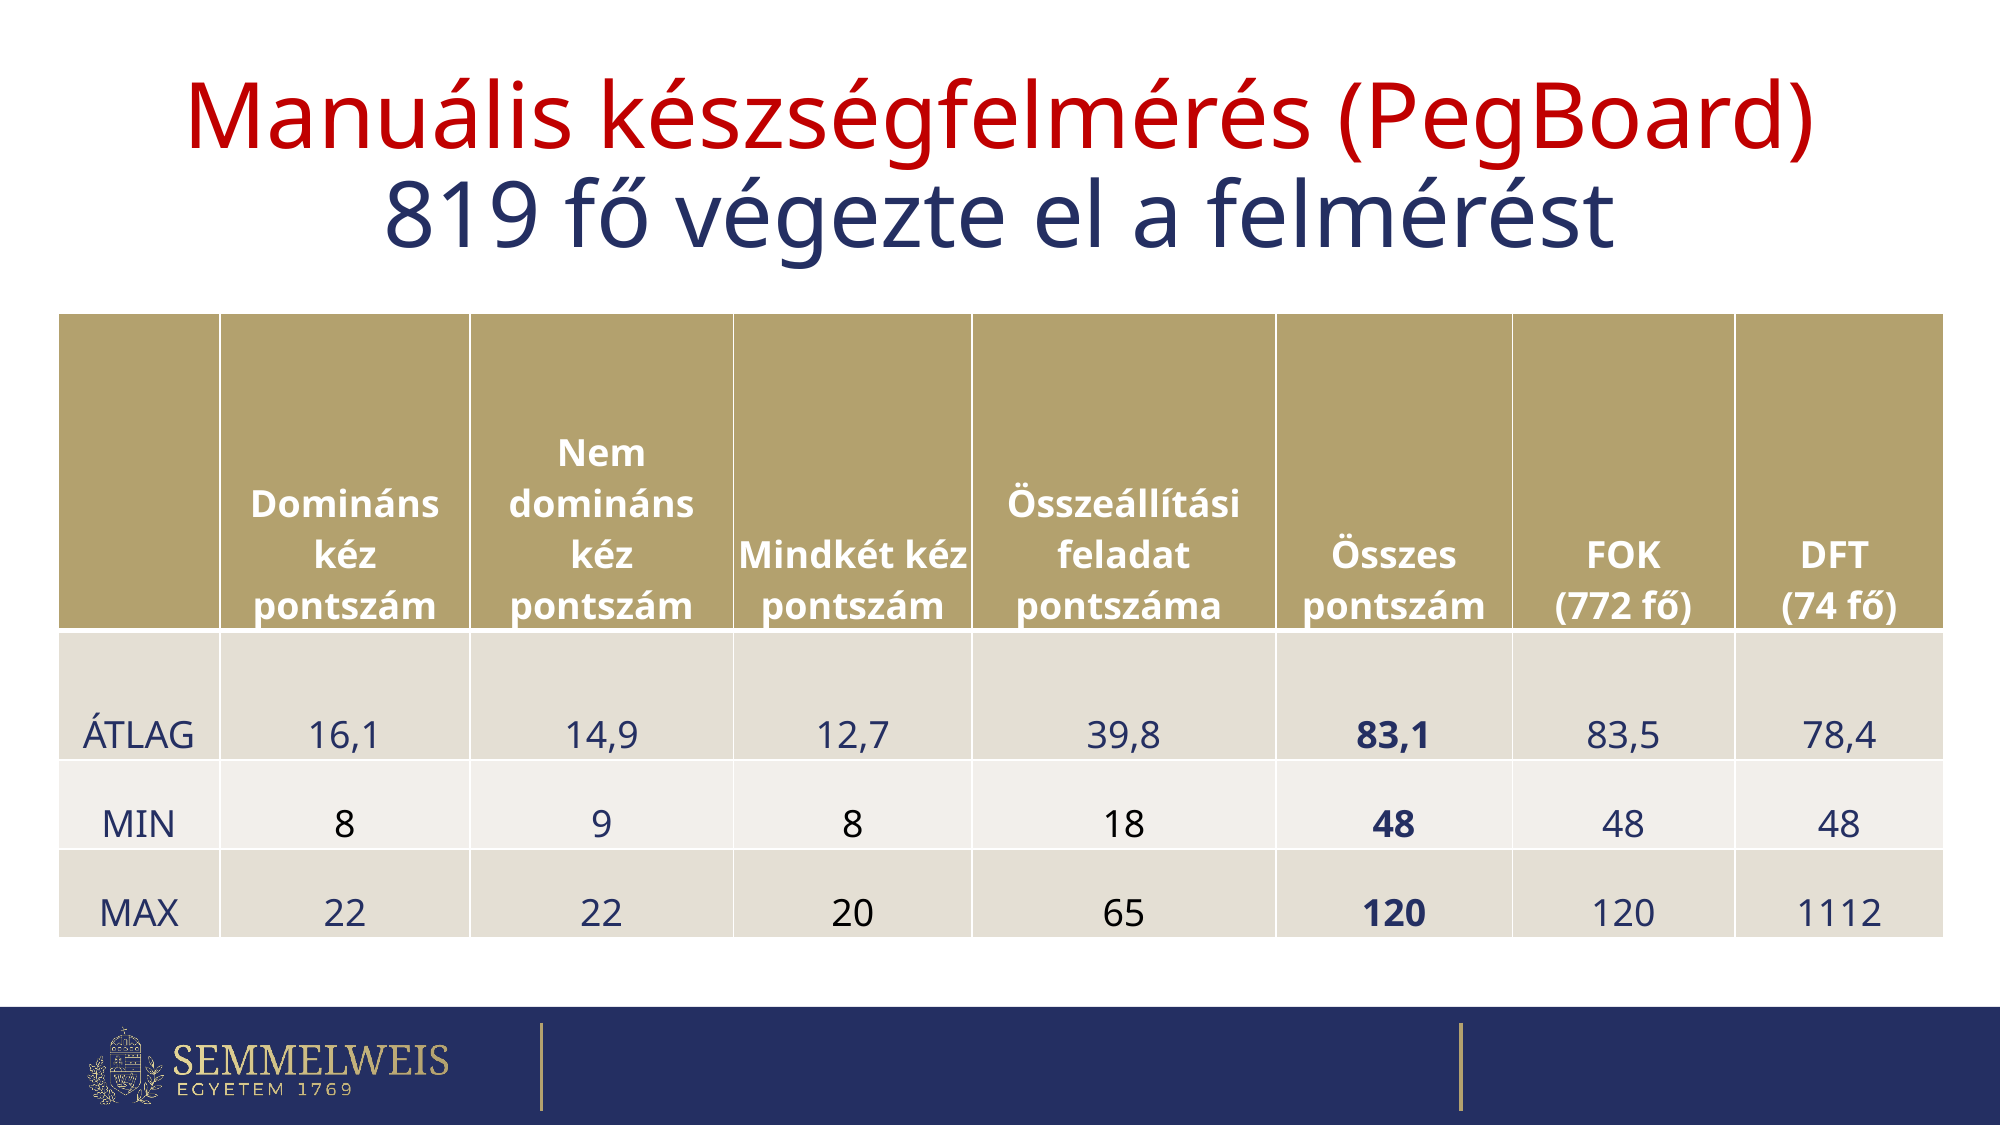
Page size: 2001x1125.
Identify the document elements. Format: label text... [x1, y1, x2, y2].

table_header Nem domináns kéz pontszám [471, 314, 733, 628]
table_cell 8 [734, 761, 971, 848]
table_header [59, 314, 219, 628]
table_cell MAX [59, 850, 219, 937]
table_header Domináns kéz pontszám [221, 314, 469, 628]
table_cell 48 [1277, 761, 1512, 848]
table_header FOK (772 fő) [1513, 314, 1734, 628]
table_header Összeállítási feladat pontszáma [973, 314, 1275, 628]
table_cell 18 [973, 761, 1275, 848]
table_cell MIN [59, 761, 219, 848]
table_cell 39,8 [973, 633, 1275, 759]
table_cell 83,5 [1513, 633, 1734, 759]
table_cell 8 [221, 761, 469, 848]
table_cell 12,7 [734, 633, 971, 759]
table_cell 9 [471, 761, 733, 848]
table_header DFT (74 fő) [1736, 314, 1943, 628]
table_cell 14,9 [471, 633, 733, 759]
table_cell 22 [221, 850, 469, 937]
table_cell 83,1 [1277, 633, 1512, 759]
table_cell 78,4 [1736, 633, 1943, 759]
table_header Összes pontszám [1277, 314, 1512, 628]
table_cell 1112 [1736, 850, 1943, 937]
picture [59, 996, 476, 1125]
table_cell 65 [973, 850, 1275, 937]
title Manuális készségfelmérés (PegBoard) 819 fő végezte el a felmérést [137, 59, 1863, 278]
table_cell 120 [1513, 850, 1734, 937]
table_cell ÁTLAG [59, 633, 219, 759]
table_cell 22 [471, 850, 733, 937]
table_cell 16,1 [221, 633, 469, 759]
table_cell 48 [1513, 761, 1734, 848]
table_cell 20 [734, 850, 971, 937]
table_header Mindkét kéz pontszám [734, 314, 971, 628]
table_cell 120 [1277, 850, 1512, 937]
table_cell 48 [1736, 761, 1943, 848]
